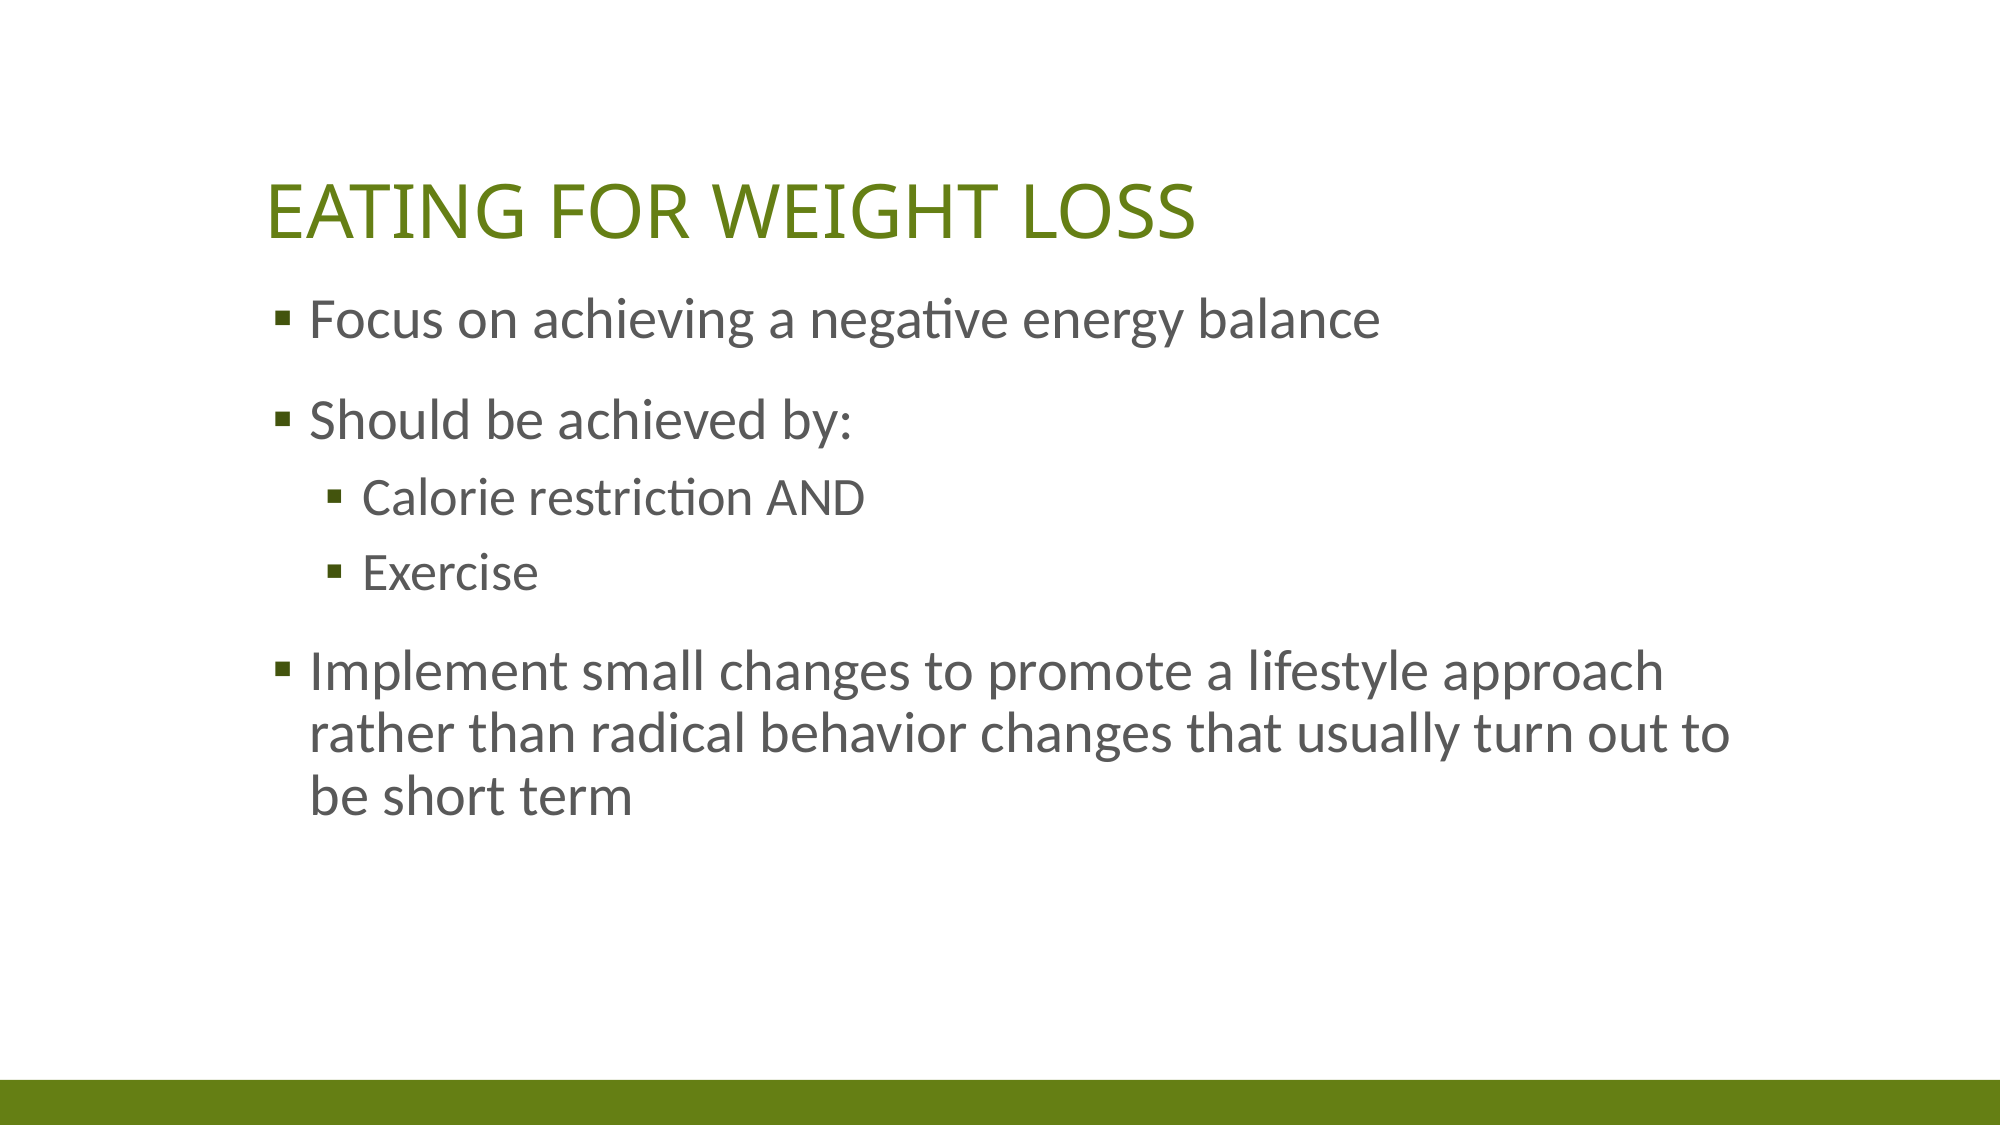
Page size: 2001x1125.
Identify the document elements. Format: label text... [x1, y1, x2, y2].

list Focus on achieving a negative energy balance Should be achieved by: Calorie restriction AND Exercise Implement small changes to promote a lifestyle approach rather than radical behavior changes that usually turn out to be short term [249, 281, 1750, 1013]
title Eating for weight Loss [249, 75, 1750, 263]
